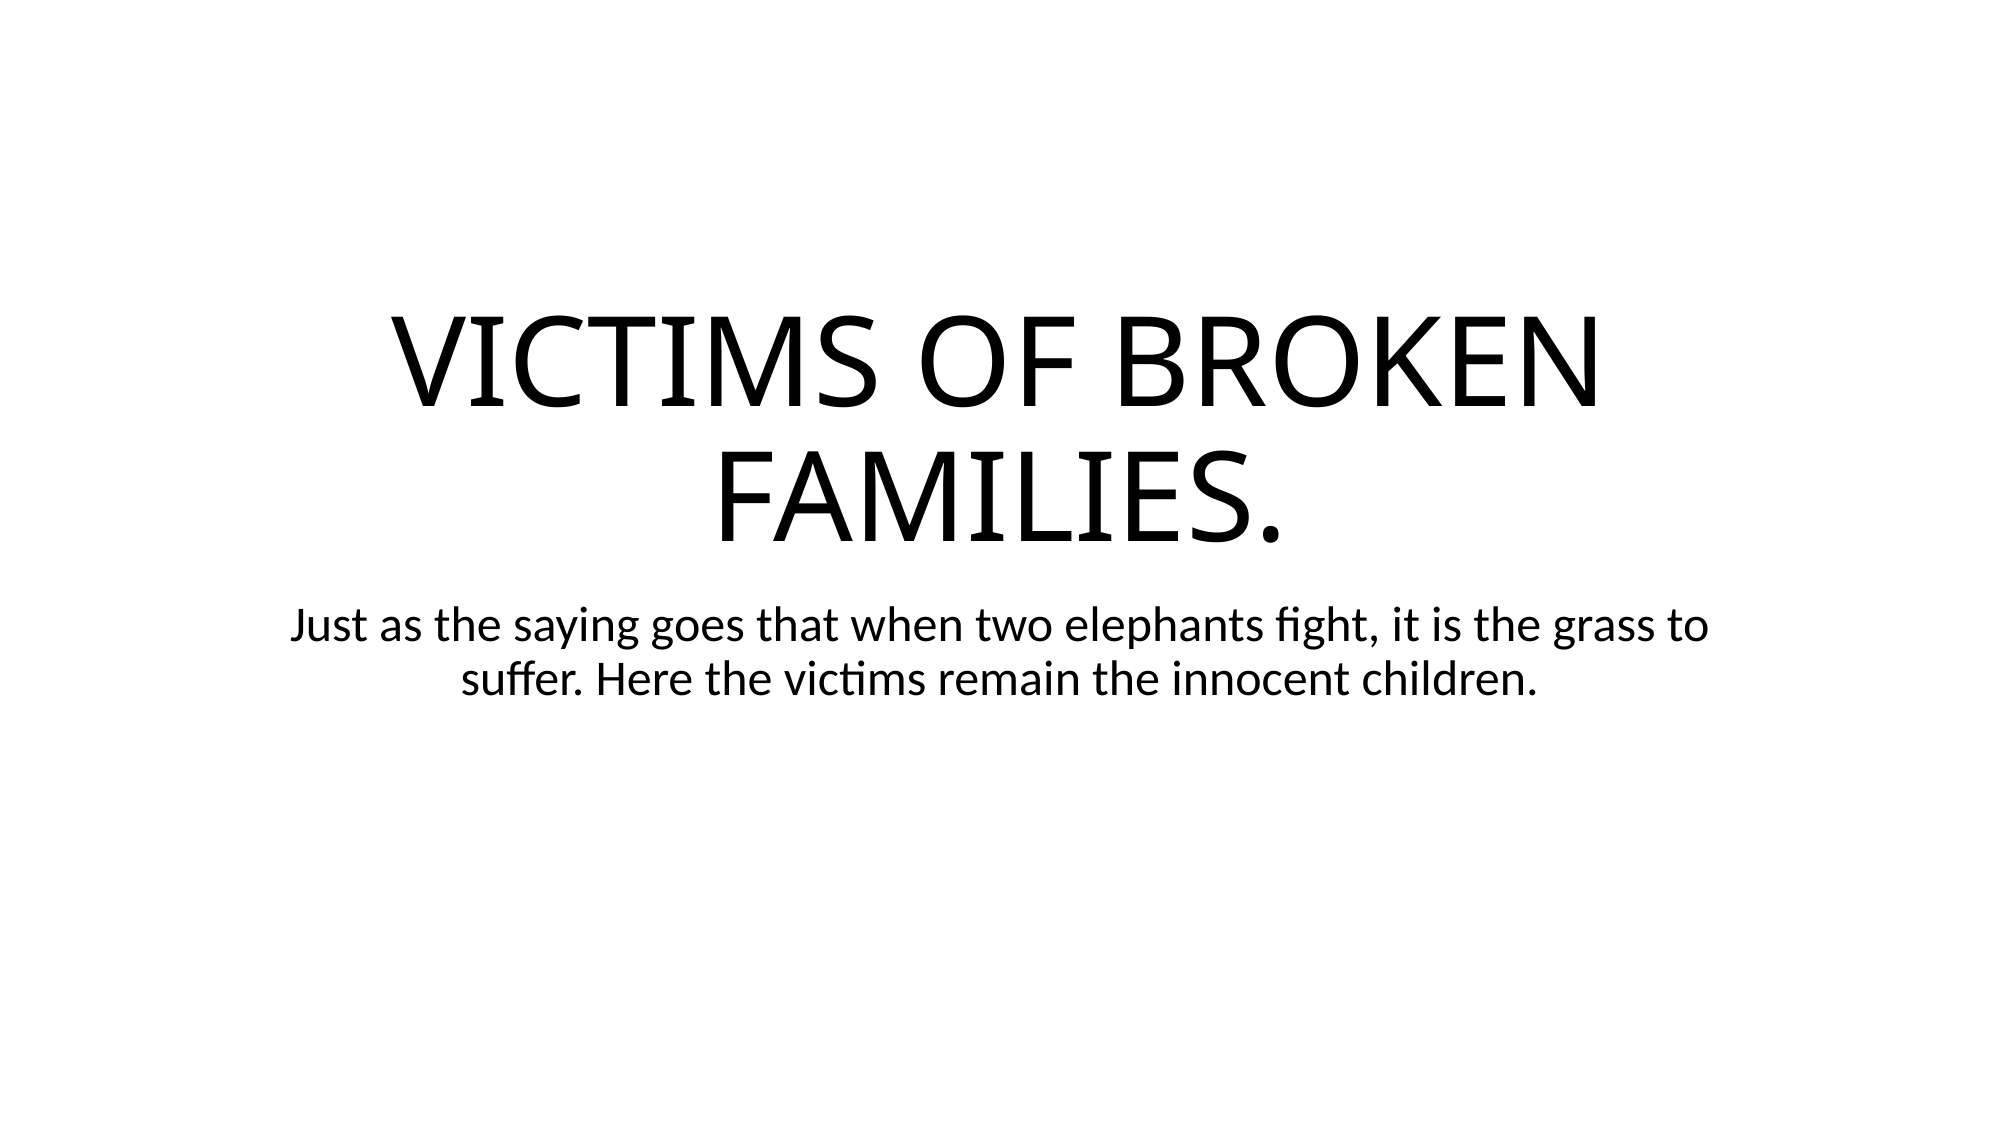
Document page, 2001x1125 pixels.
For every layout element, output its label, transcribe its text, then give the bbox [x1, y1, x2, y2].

subtitle Just as the saying goes that when two elephants fight, it is the grass to suffer. Here the victims remain the innocent children. [249, 590, 1750, 863]
title VICTIMS OF BROKEN FAMILIES. [249, 184, 1750, 576]
